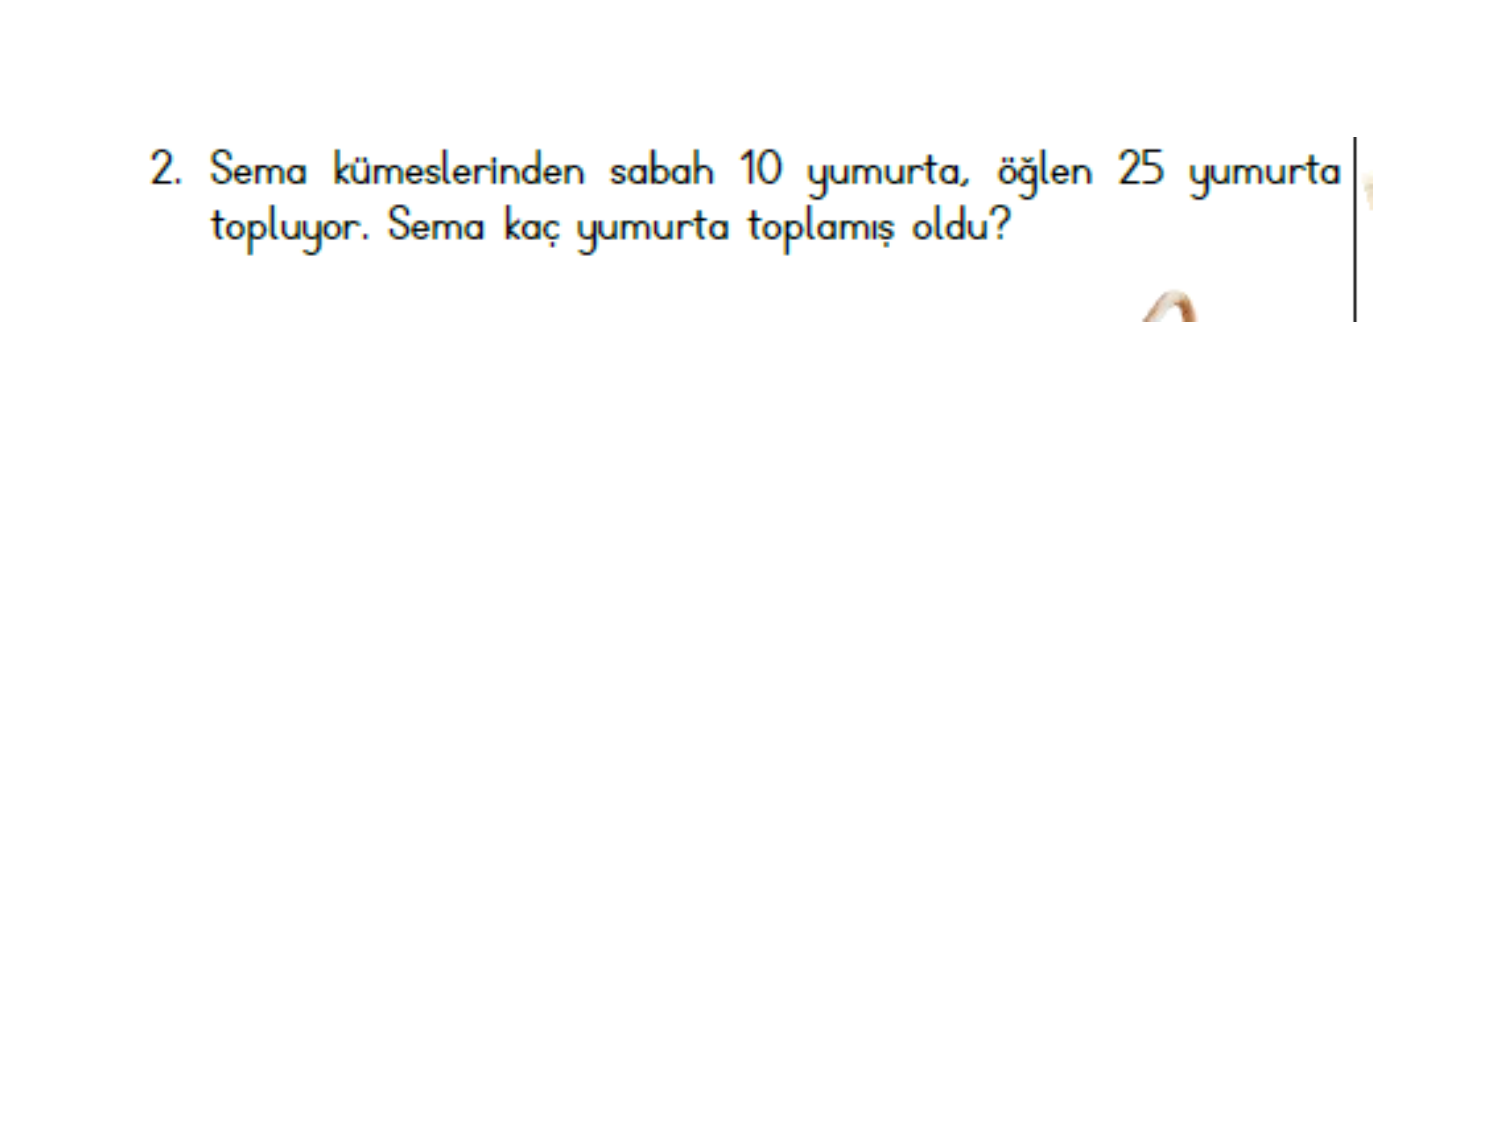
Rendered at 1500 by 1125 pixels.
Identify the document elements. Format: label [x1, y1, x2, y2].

picture [135, 136, 1373, 322]
